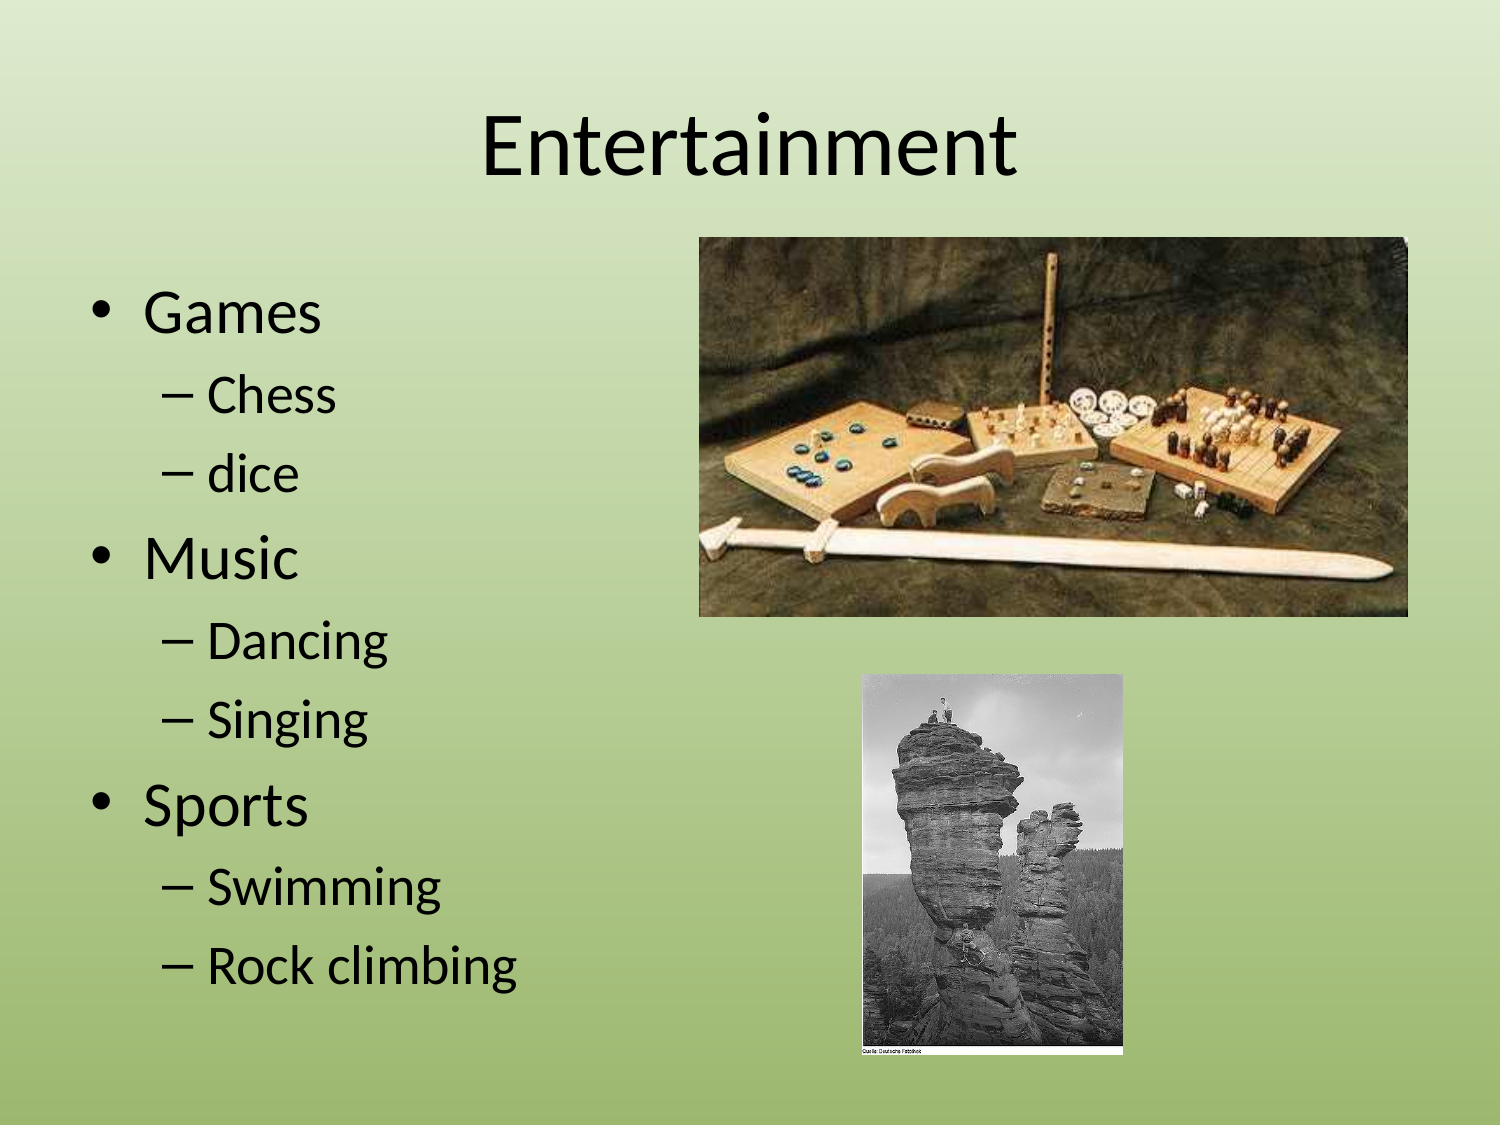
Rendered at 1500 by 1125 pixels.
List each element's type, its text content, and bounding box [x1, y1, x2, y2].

list Games Chess dice Music Dancing Singing Sports Swimming Rock climbing [75, 262, 1425, 1005]
picture [862, 674, 1123, 1056]
title Entertainment [75, 45, 1425, 233]
picture [699, 237, 1408, 617]
